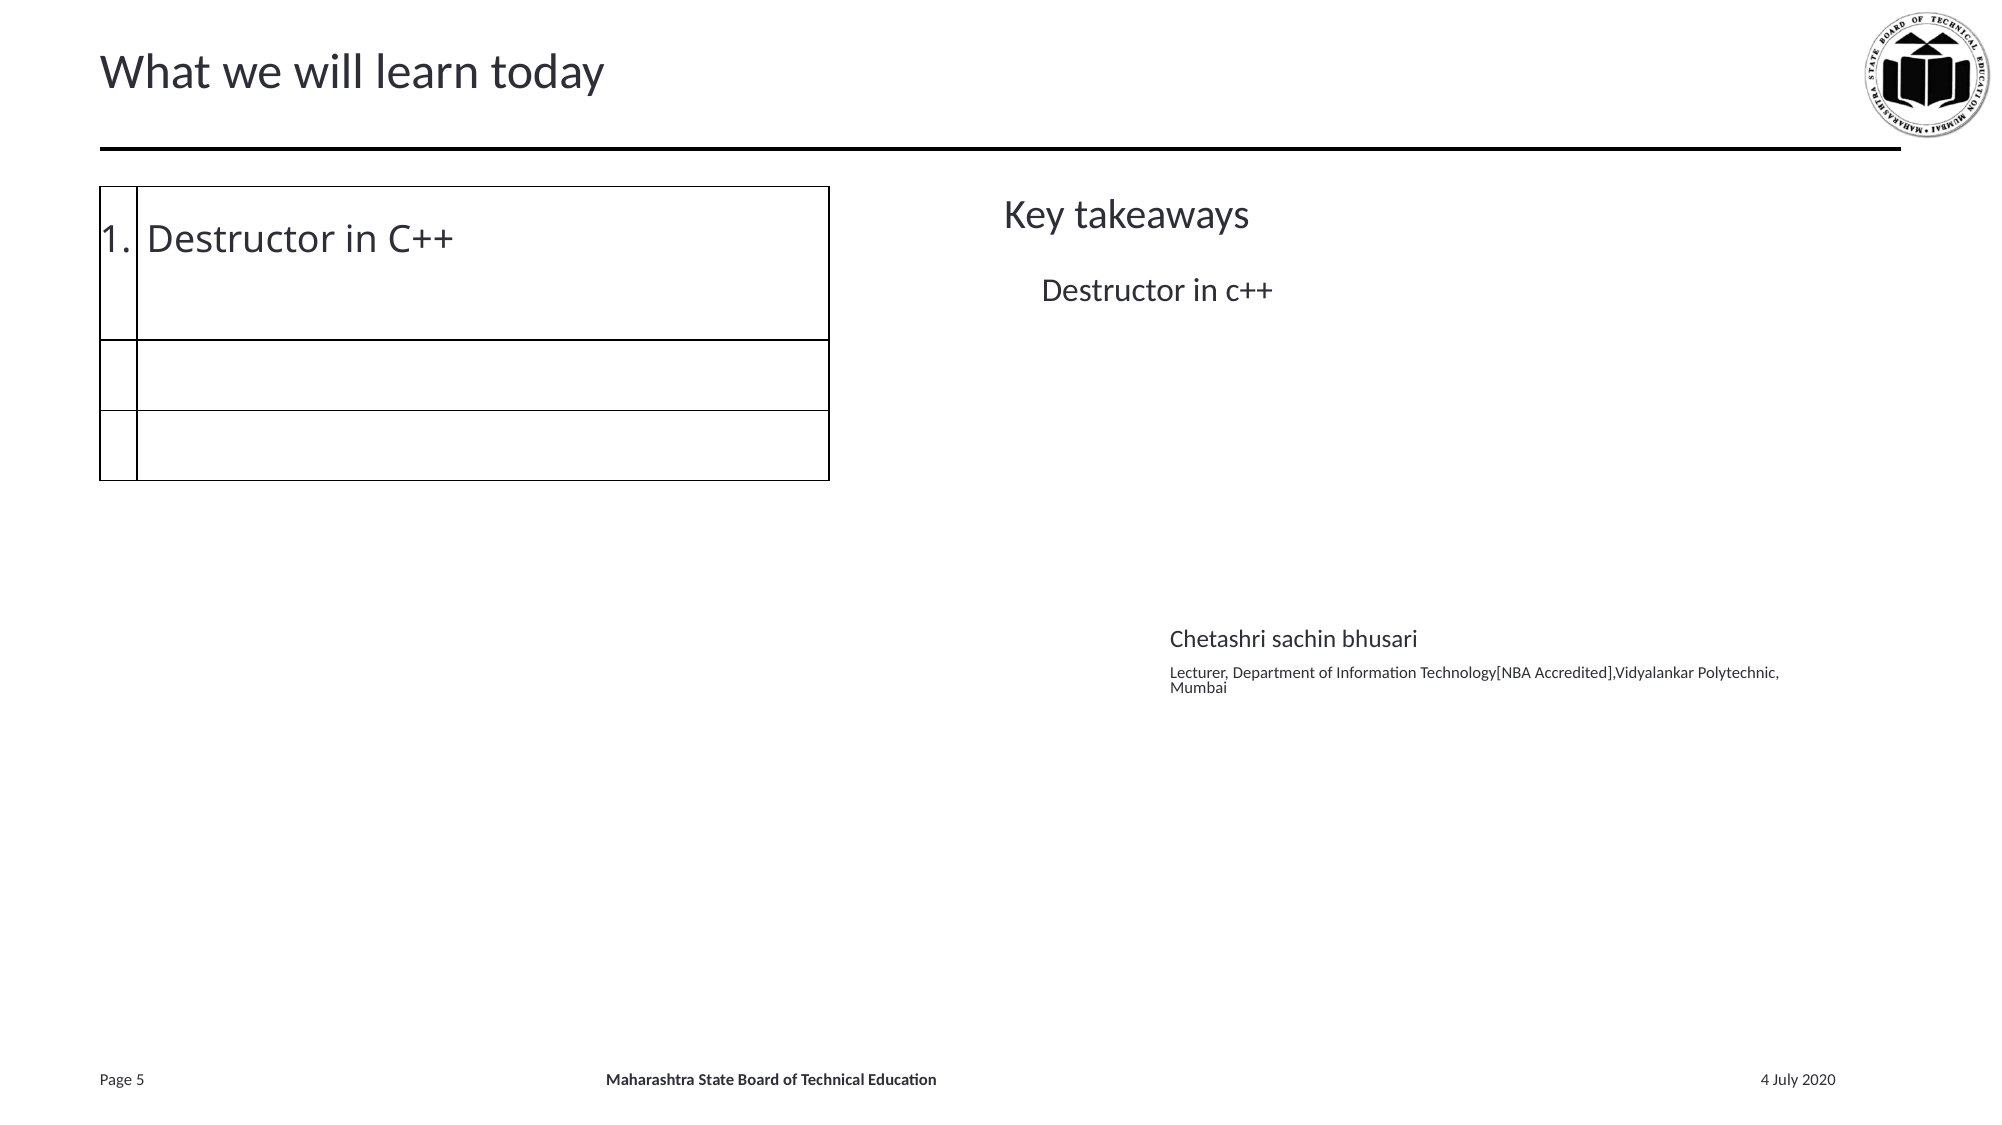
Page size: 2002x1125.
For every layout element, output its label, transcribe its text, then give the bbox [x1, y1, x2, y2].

picture [1852, 0, 2001, 149]
table_header 1. [101, 187, 136, 339]
table_cell [138, 341, 828, 410]
list Key takeaways [1004, 186, 1901, 248]
table_cell [138, 411, 828, 480]
title What we will learn today [100, 48, 1901, 146]
list Chetashri sachin bhusari [1170, 625, 1677, 655]
list Lecturer, Department of Information Technology[NBA Accredited],Vidyalankar Polytechnic, Mumbai [1170, 665, 1866, 695]
table_cell [101, 341, 136, 410]
list Destructor in c++ [1004, 268, 1901, 533]
table_header Destructor in C++ [138, 187, 828, 339]
table_cell [101, 411, 136, 480]
